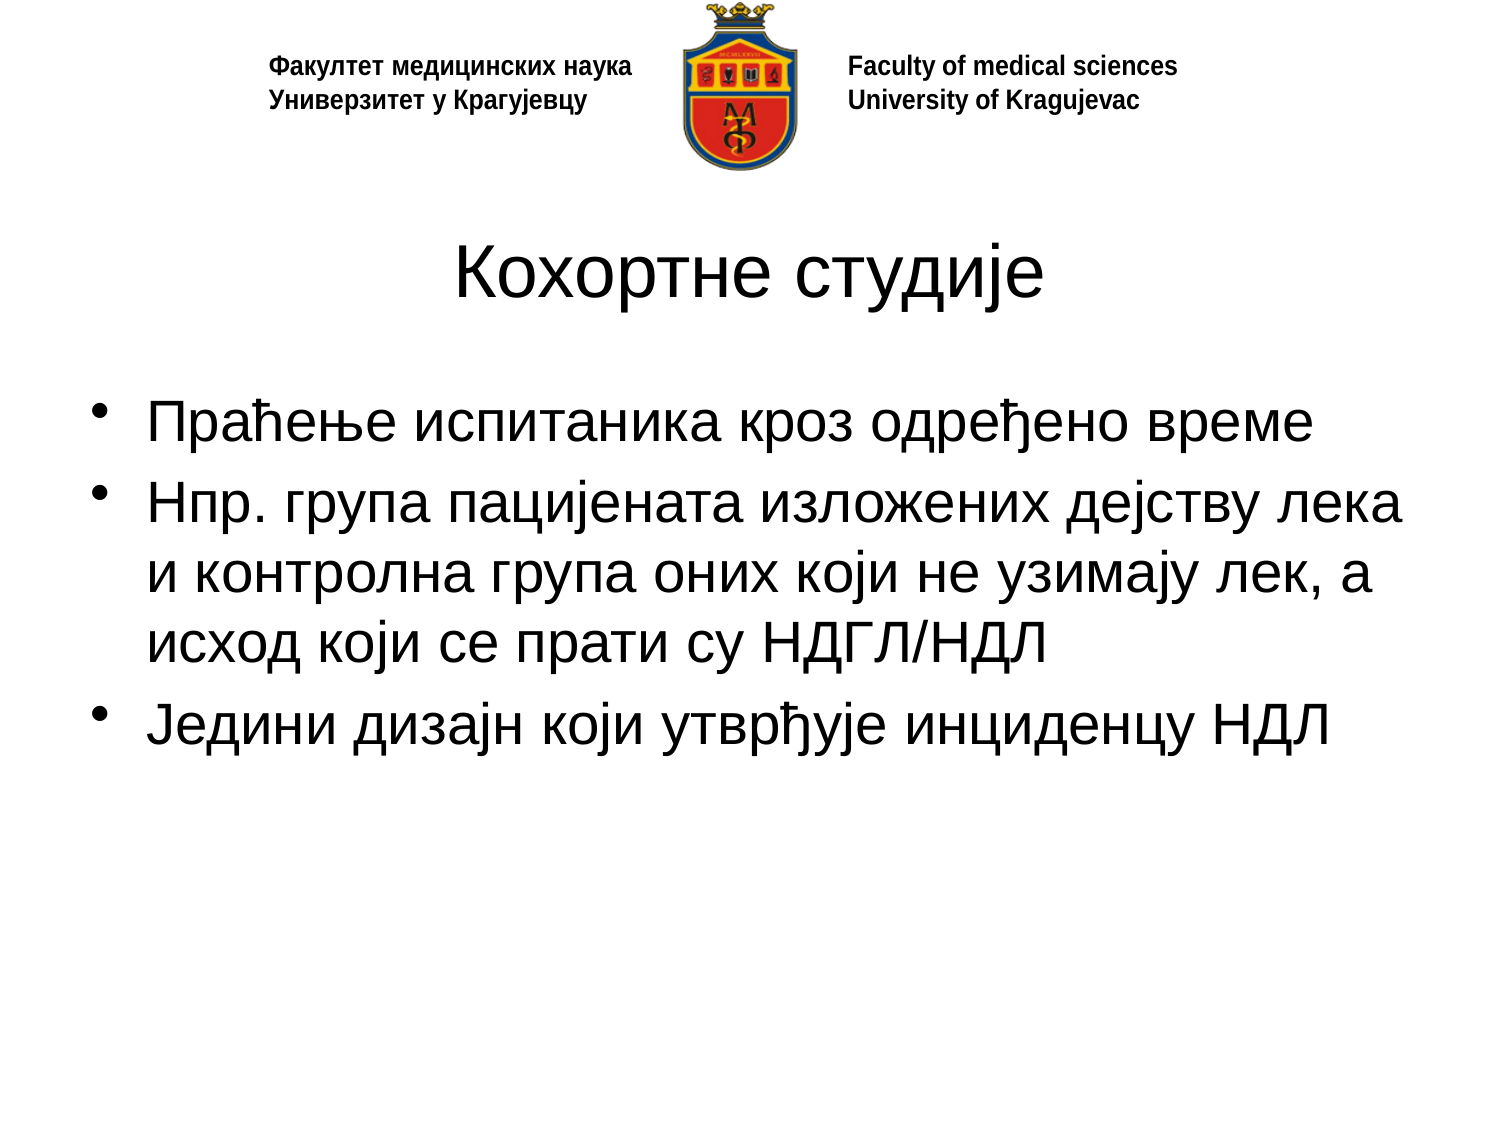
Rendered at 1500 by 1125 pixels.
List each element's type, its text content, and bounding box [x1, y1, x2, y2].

title Кохортне студије [74, 173, 1426, 362]
list Праћење испитаника кроз одређено време Нпр. група пацијената изложених дејству лека и контролна група оних који не узимају лек, а исход који се прати су НДГЛ/НДЛ Једини дизајн који утврђује инциденцу НДЛ [74, 374, 1426, 1118]
